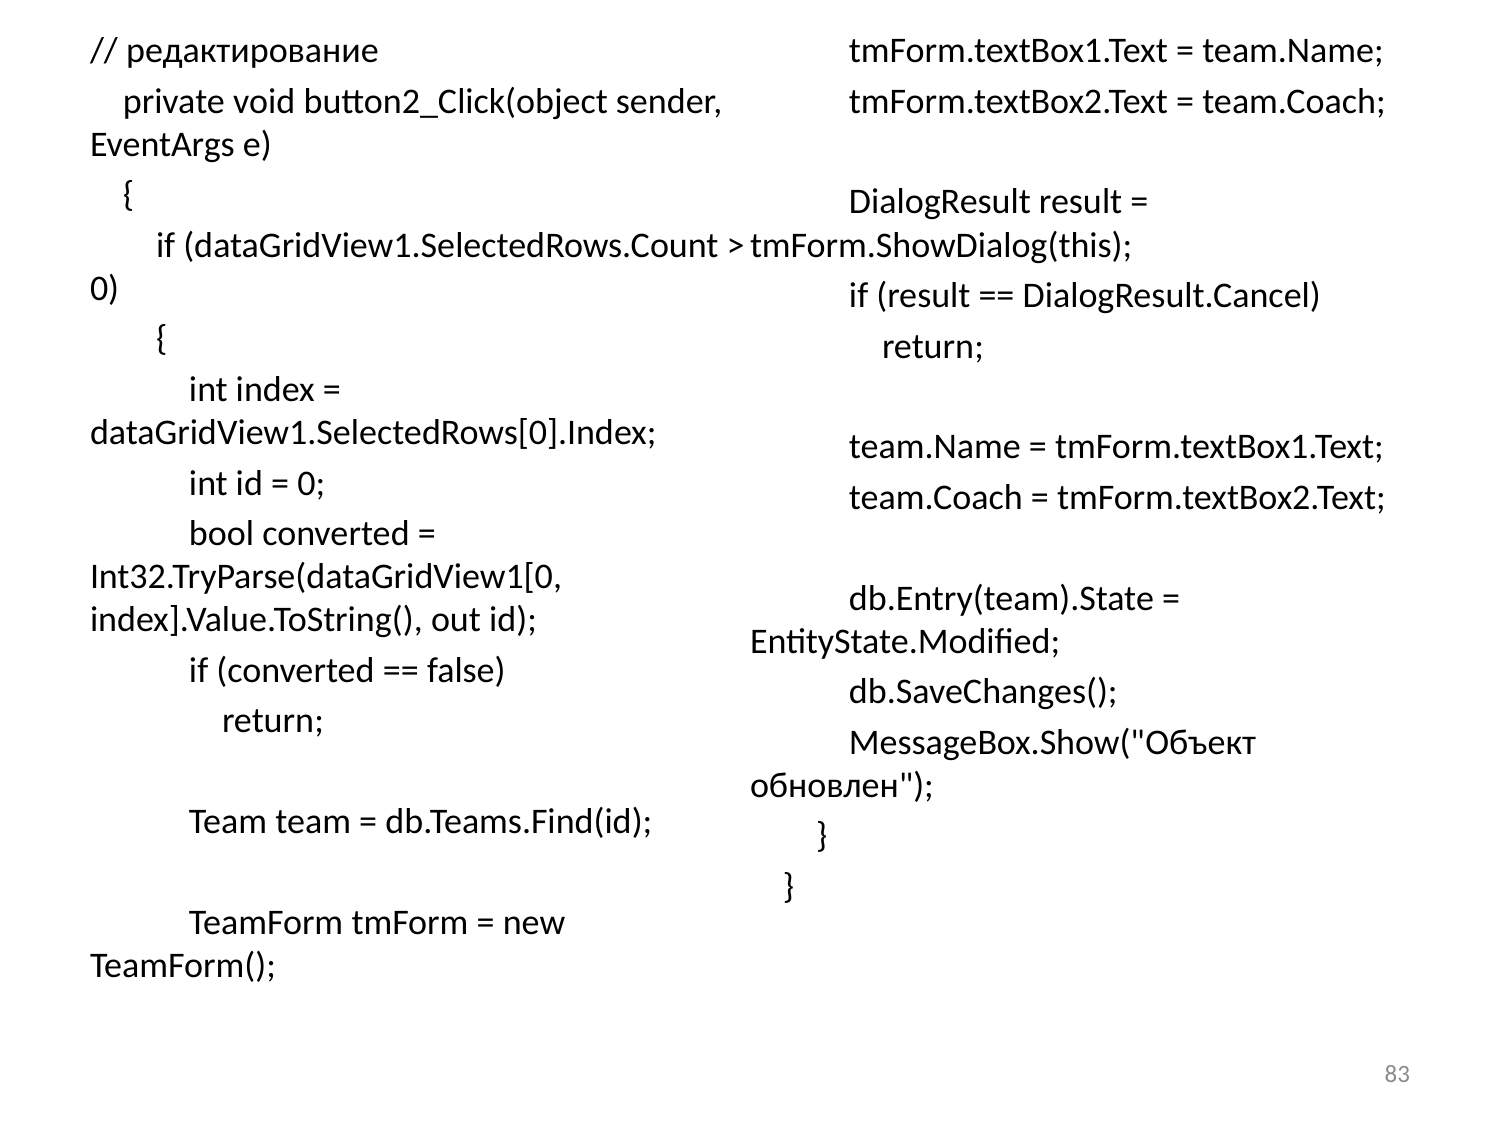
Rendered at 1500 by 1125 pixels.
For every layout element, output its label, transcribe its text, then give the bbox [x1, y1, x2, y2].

list // редактирование private void button2_Click(object sender, EventArgs e) { if (dataGridView1.SelectedRows.Count > 0) { int index = dataGridView1.SelectedRows[0].Index; int id = 0; bool converted = Int32.TryParse(dataGridView1[0, index].Value.ToString(), out id); if (converted == false) return; Team team = db.Teams.Find(id); TeamForm tmForm = new TeamForm(); tmForm.textBox1.Text = team.Name; tmForm.textBox2.Text = team.Coach; DialogResult result = tmForm.ShowDialog(this); if (result == DialogResult.Cancel) return; team.Name = tmForm.textBox1.Text; team.Coach = tmForm.textBox2.Text; db.Entry(team).State = EntityState.Modified; db.SaveChanges(); MessageBox.Show("Объект обновлен"); } } [75, 19, 1425, 1005]
slide_number 83 [1074, 1042, 1425, 1103]
